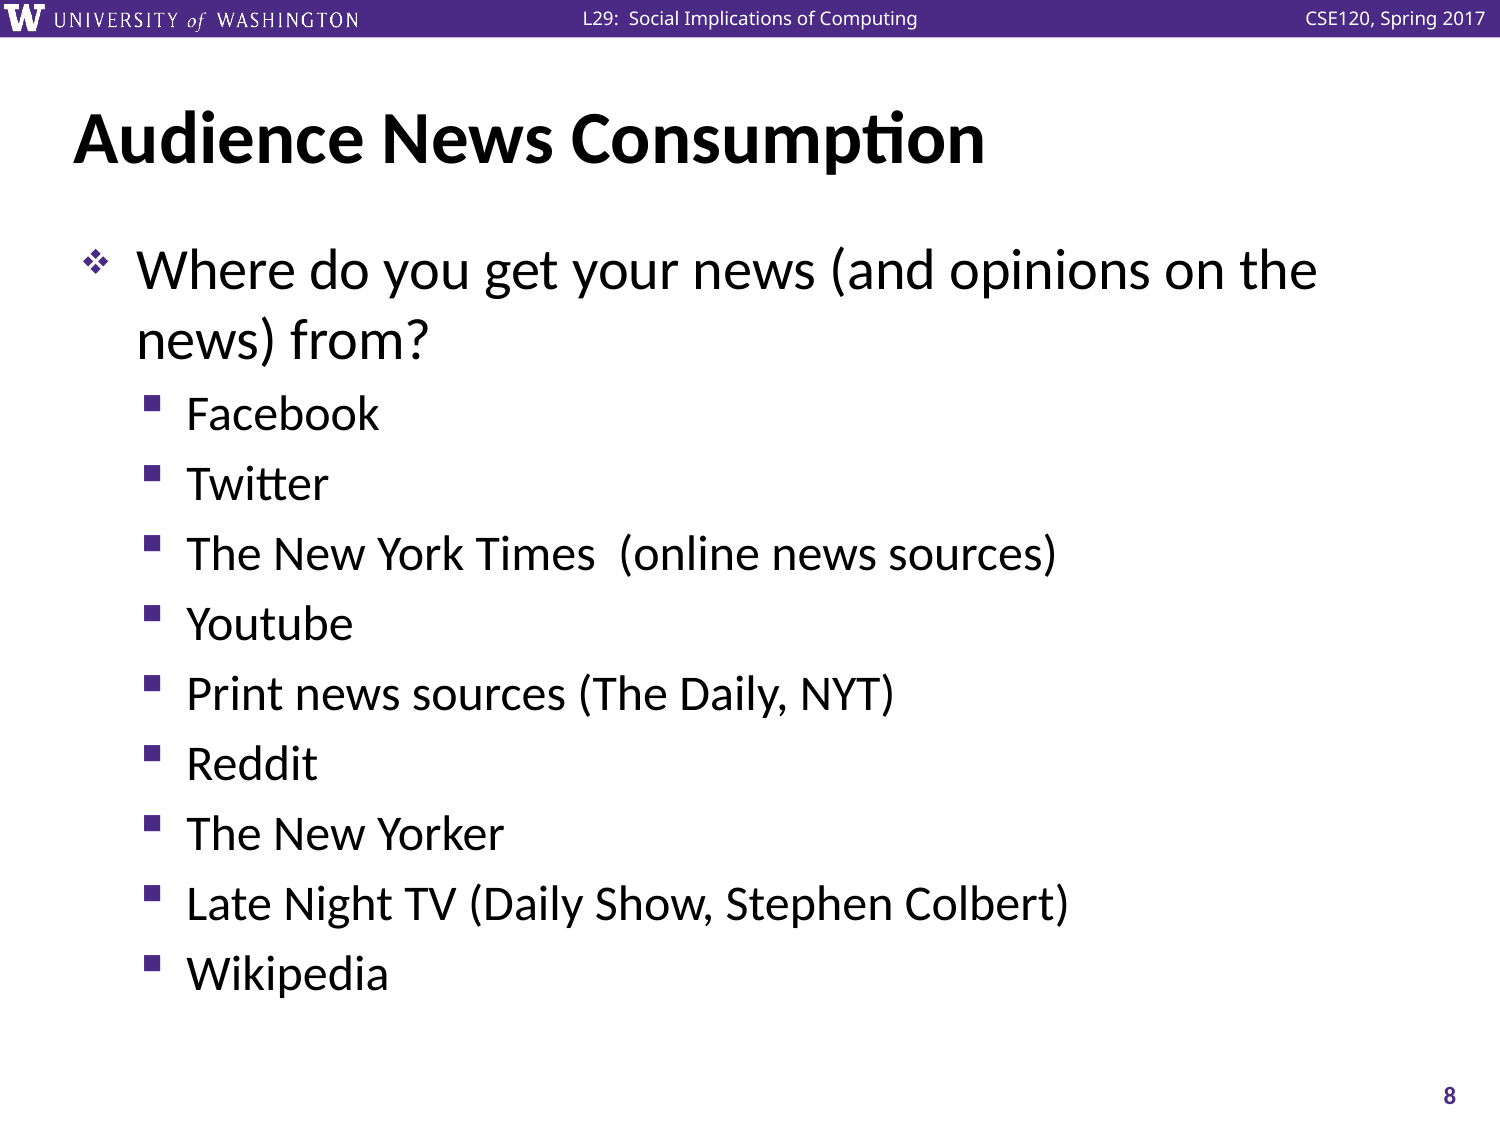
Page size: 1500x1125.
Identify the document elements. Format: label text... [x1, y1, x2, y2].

slide_number 8 [1400, 1065, 1500, 1125]
picture [4, 4, 358, 32]
title Audience News Consumption [58, 71, 1438, 197]
list Where do you get your news (and opinions on the news) from? Facebook Twitter The New York Times (online news sources) Youtube Print news sources (The Daily, NYT) Reddit The New Yorker Late Night TV (Daily Show, Stephen Colbert) Wikipedia [64, 223, 1438, 1040]
